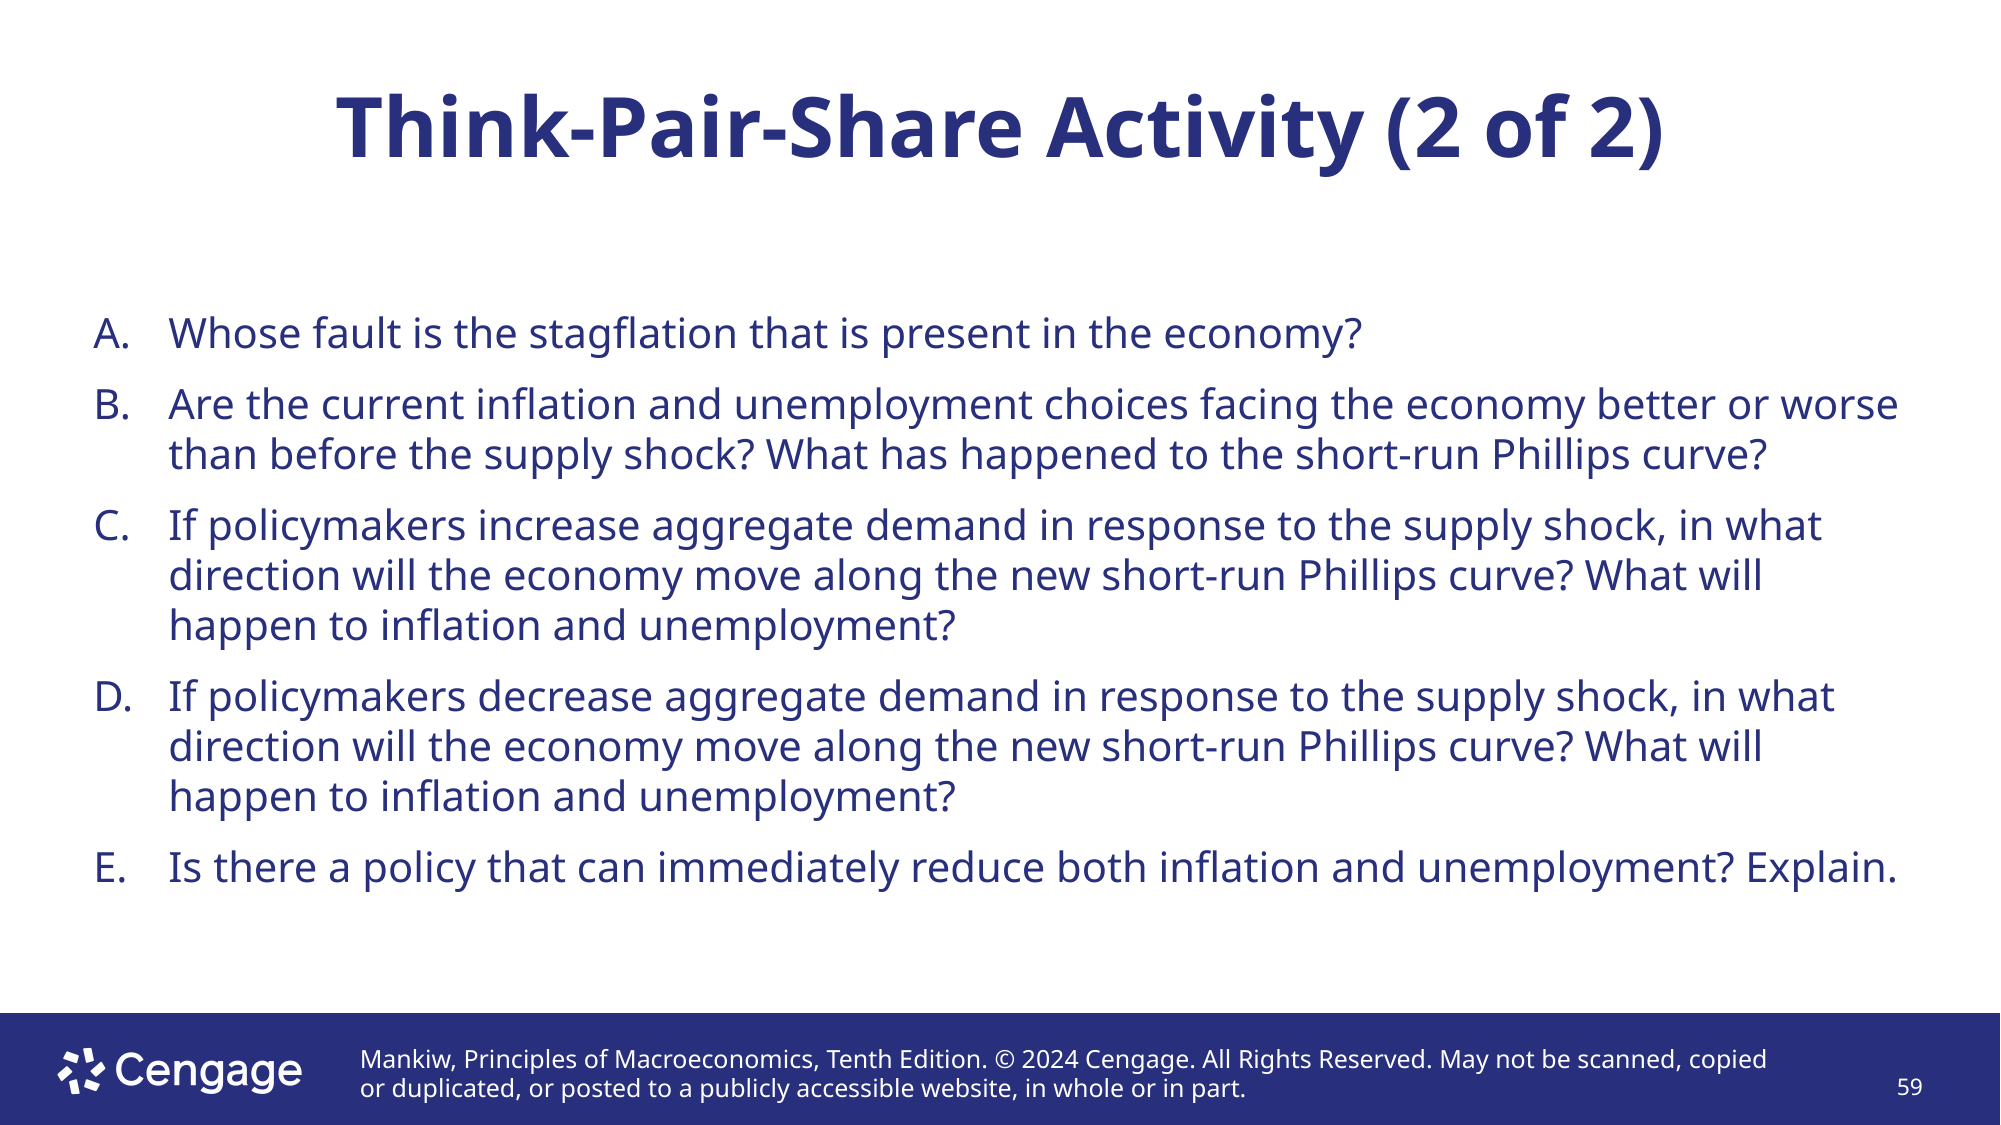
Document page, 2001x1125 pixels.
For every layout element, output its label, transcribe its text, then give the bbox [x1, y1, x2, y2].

list Whose fault is the stagflation that is present in the economy? Are the current inflation and unemployment choices facing the economy better or worse than before the supply shock? What has happened to the short-run Phillips curve? If policymakers increase aggregate demand in response to the supply shock, in what direction will the economy move along the new short-run Phillips curve? What will happen to inflation and unemployment? If policymakers decrease aggregate demand in response to the supply shock, in what direction will the economy move along the new short-run Phillips curve? What will happen to inflation and unemployment? Is there a policy that can immediately reduce both inflation and unemployment? Explain. [78, 299, 1923, 1014]
picture [30, 1020, 329, 1122]
title Think-Pair-Share Activity (2 of 2) [78, 77, 1923, 278]
